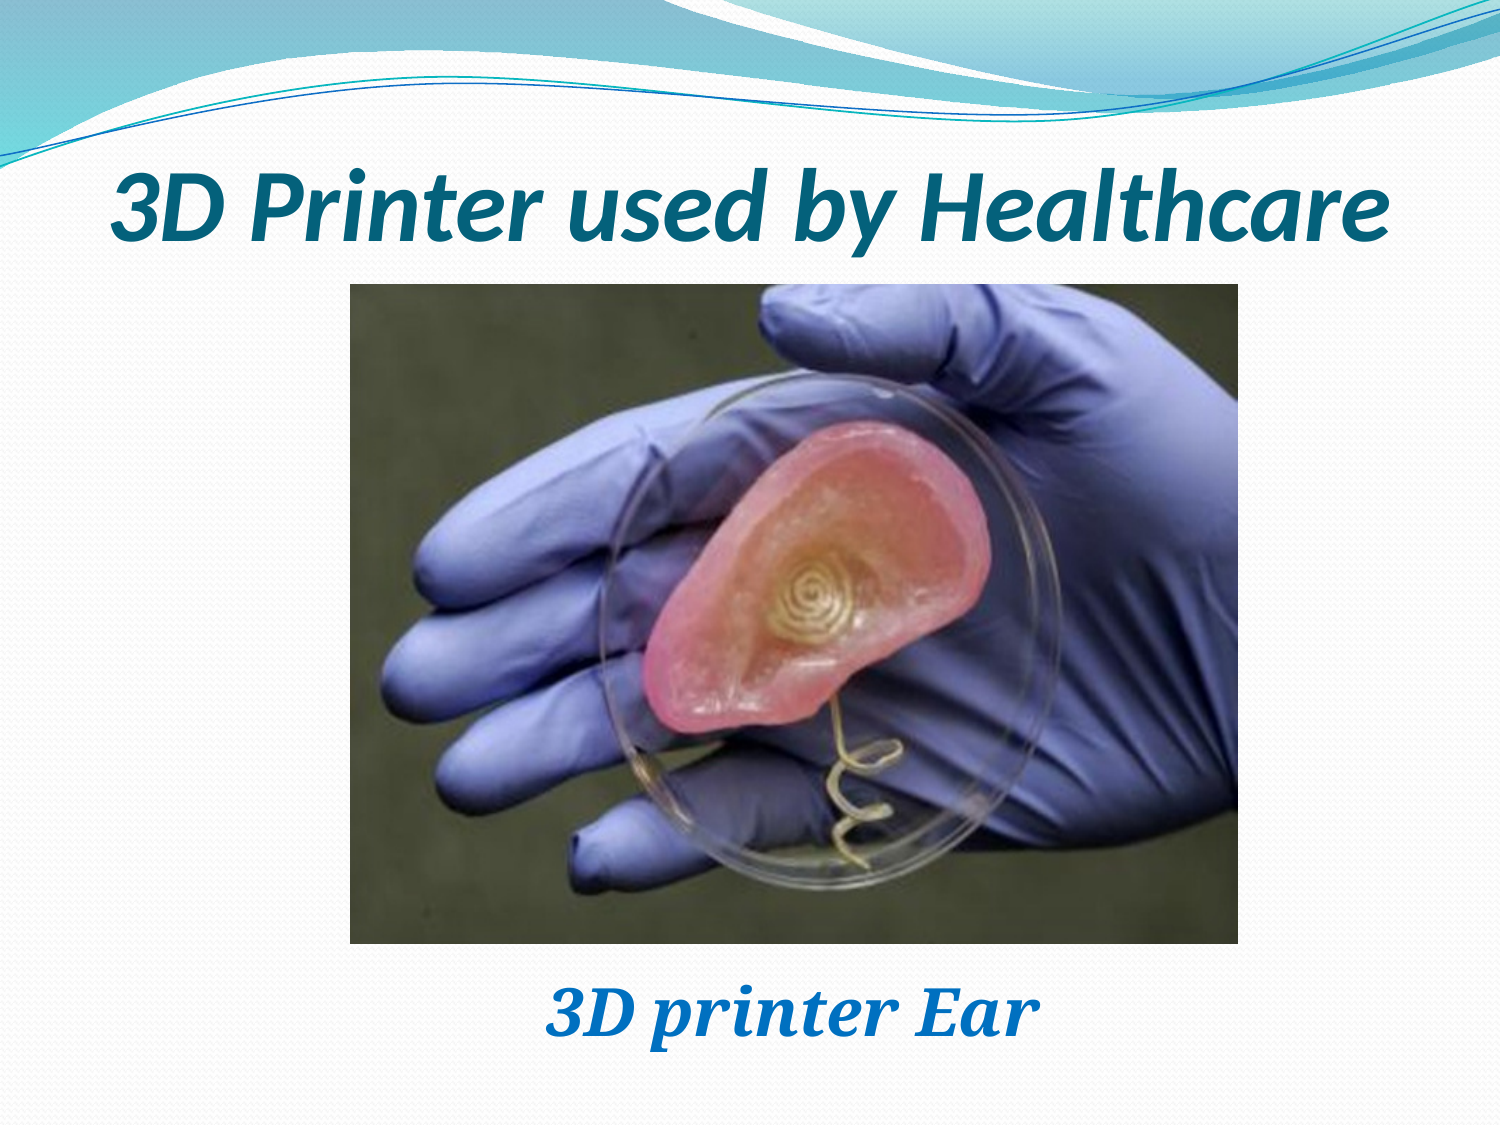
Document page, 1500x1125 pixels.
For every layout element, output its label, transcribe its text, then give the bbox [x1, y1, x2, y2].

title 3D Printer used by Healthcare [75, 75, 1425, 263]
text_box 3D printer Ear [349, 962, 1238, 1058]
picture [349, 284, 1238, 945]
